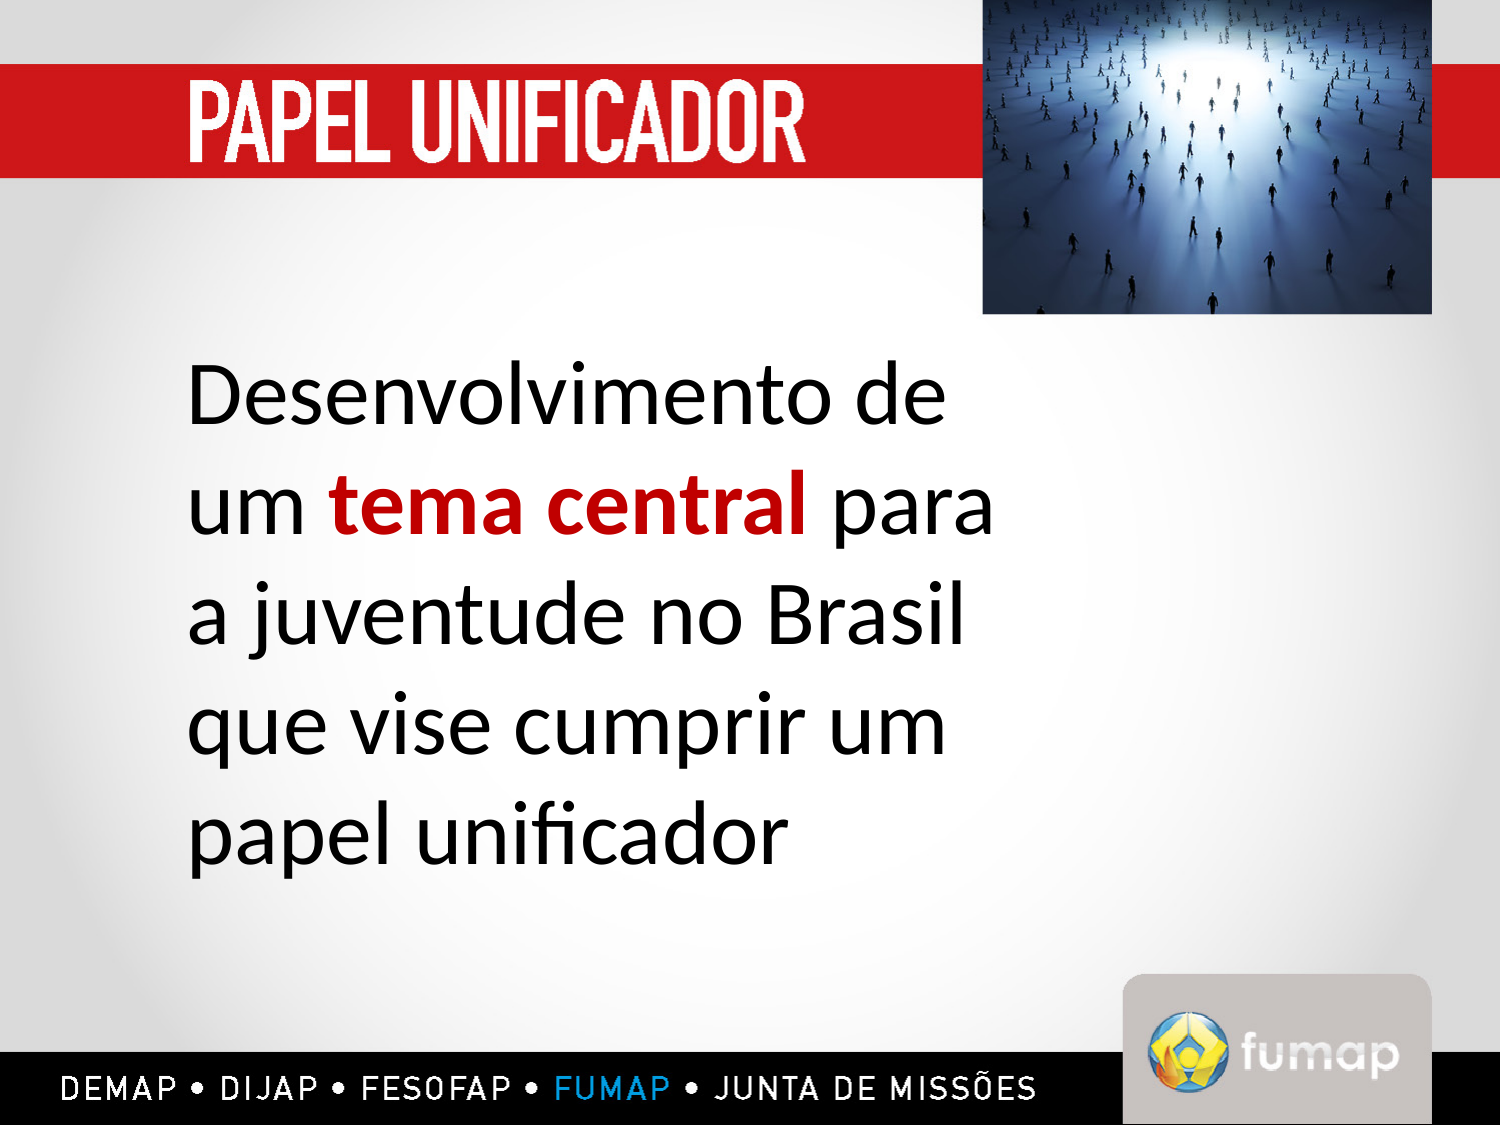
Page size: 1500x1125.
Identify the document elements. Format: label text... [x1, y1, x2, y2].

picture [0, 0, 1500, 1125]
text_box Desenvolvimento de um tema central para a juventude no Brasil que vise cumprir um papel unificador [171, 325, 1065, 891]
